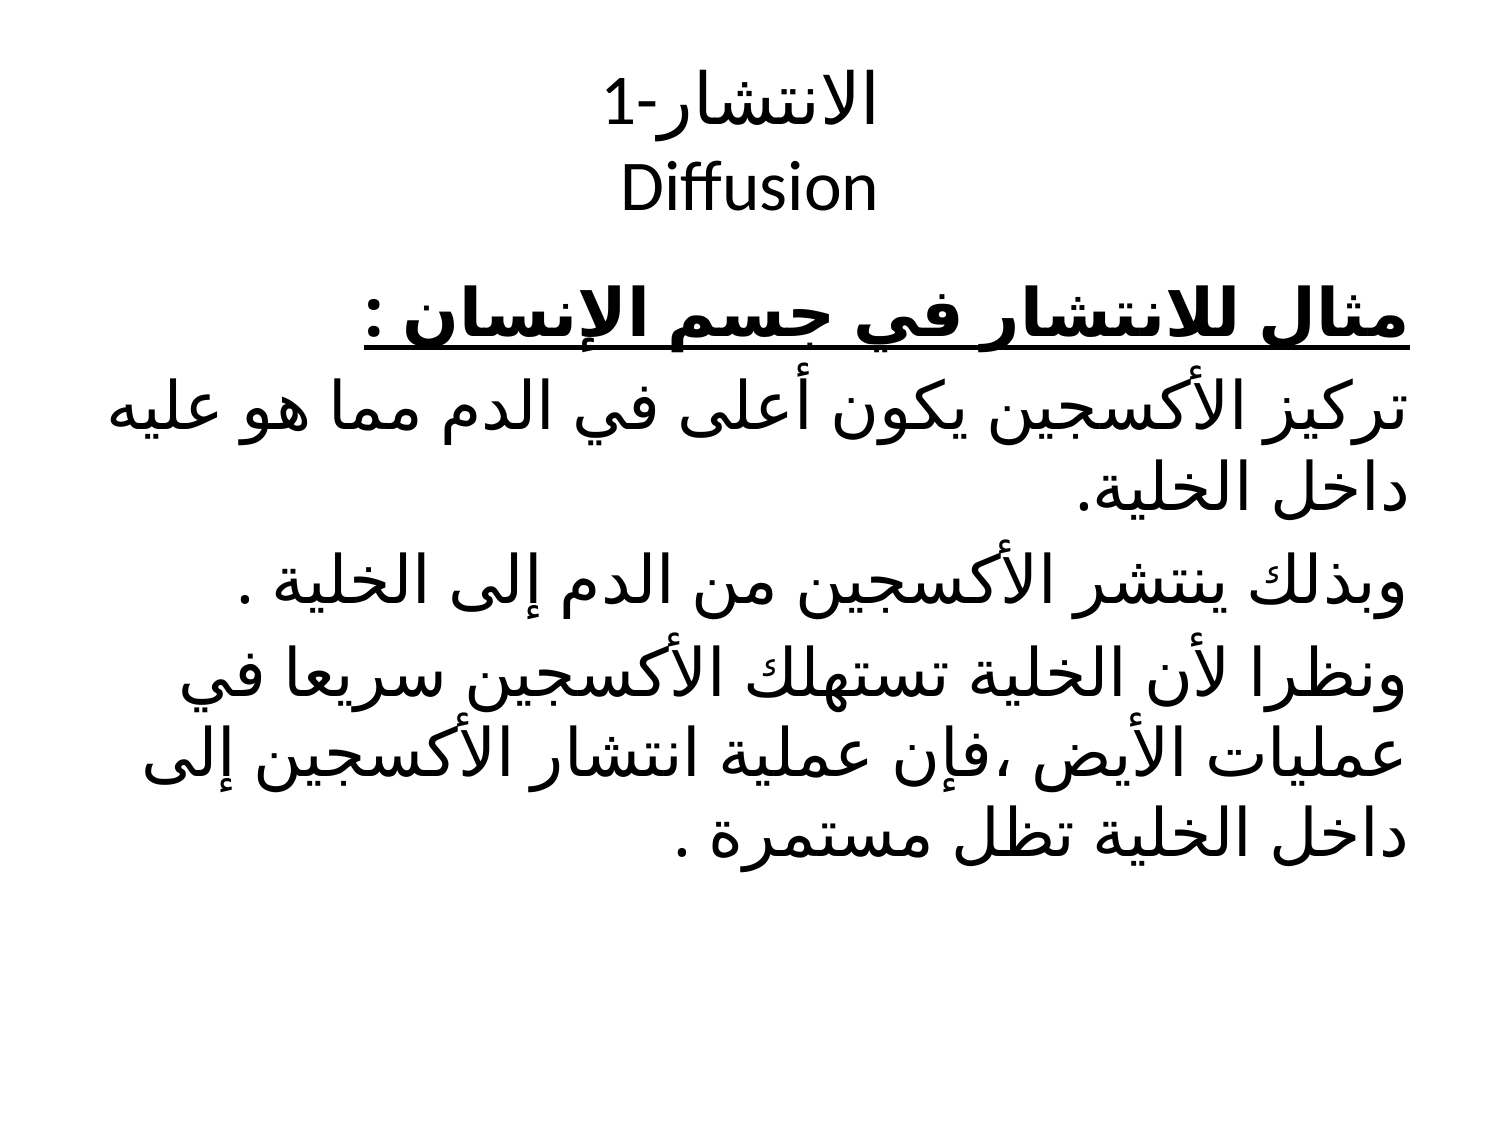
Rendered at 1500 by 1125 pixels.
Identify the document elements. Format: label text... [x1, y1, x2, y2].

title 1-الانتشار Diffusion [75, 45, 1425, 233]
list مثال للانتشار في جسم الإنسان : تركيز الأكسجين يكون أعلى في الدم مما هو عليه داخل الخلية. وبذلك ينتشر الأكسجين من الدم إلى الخلية . ونظرا لأن الخلية تستهلك الأكسجين سريعا في عمليات الأيض ،فإن عملية انتشار الأكسجين إلى داخل الخلية تظل مستمرة . [75, 262, 1425, 1005]
